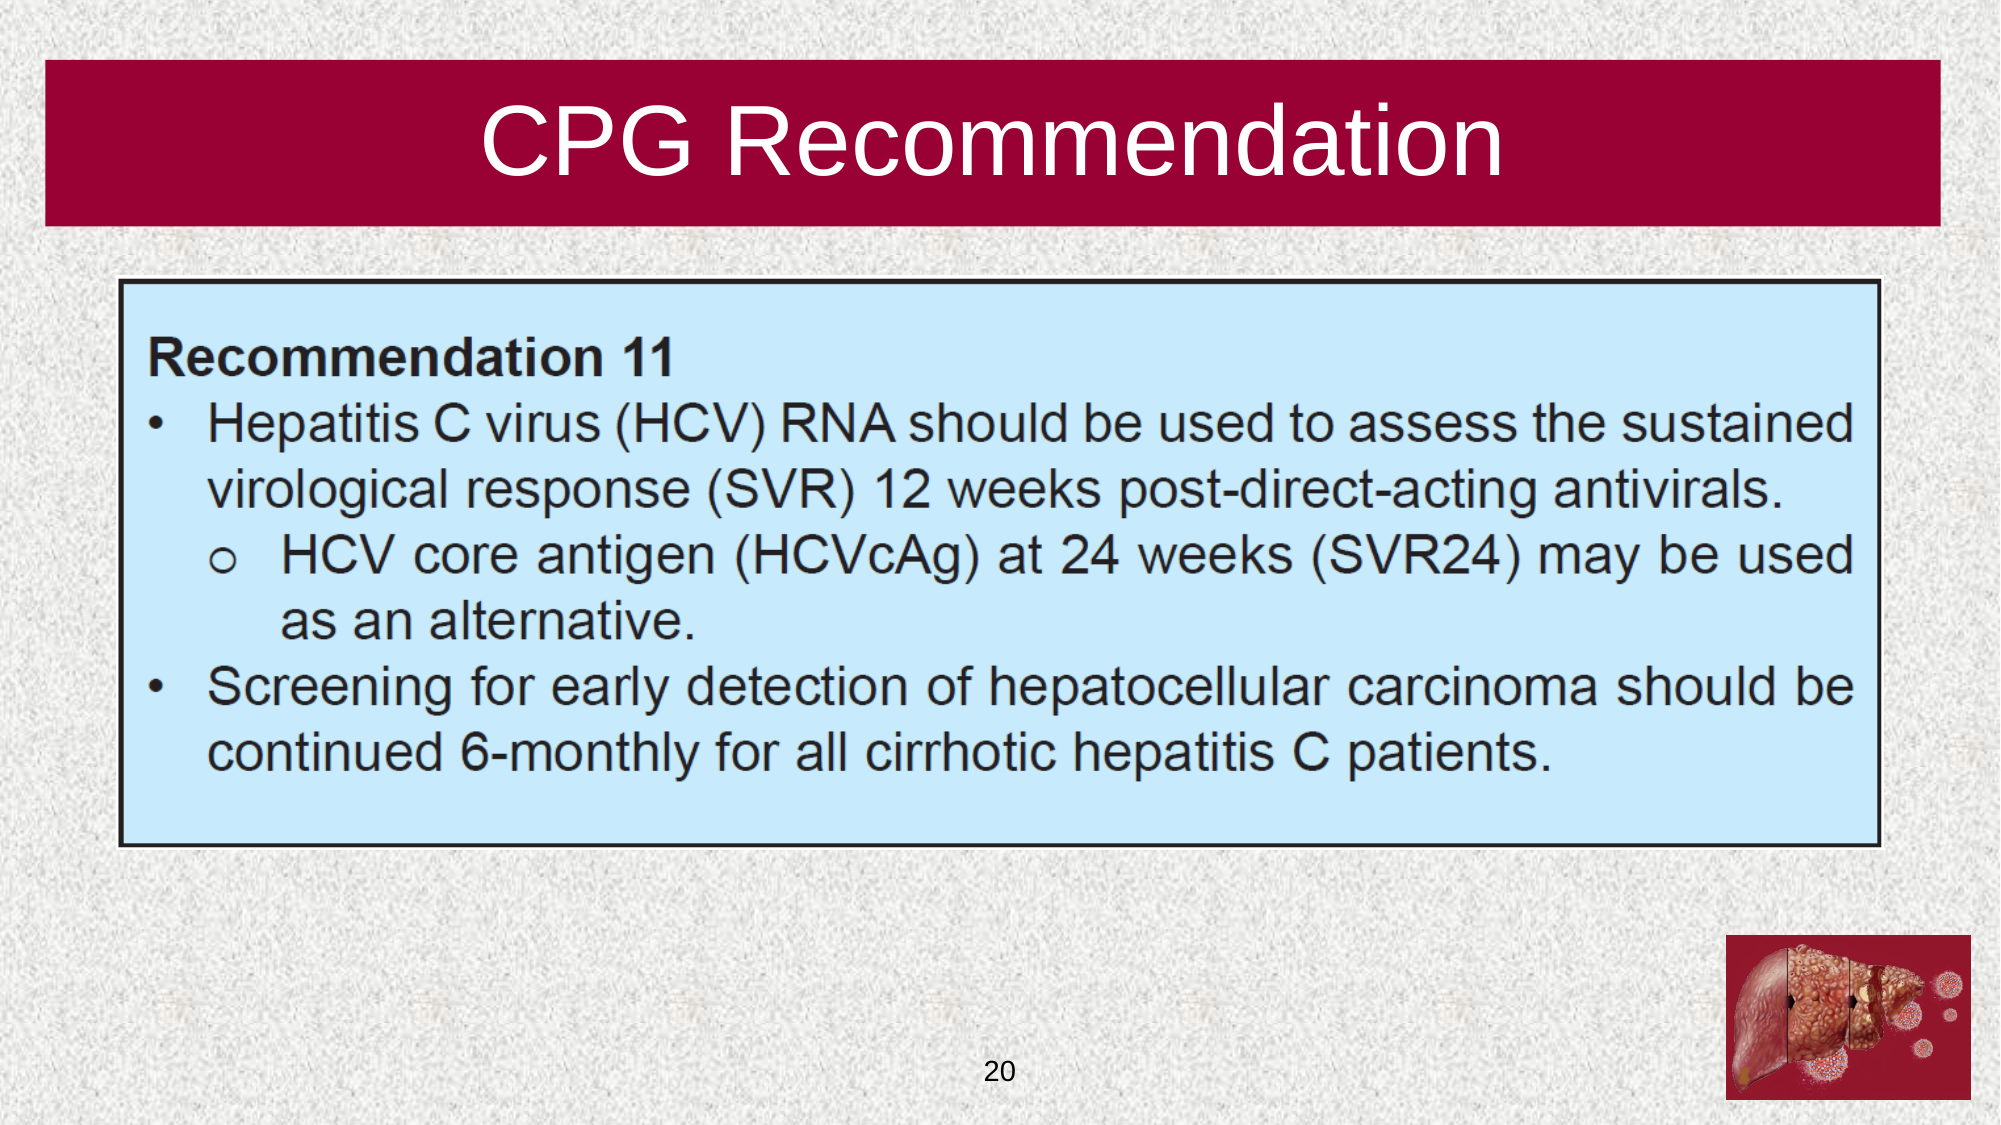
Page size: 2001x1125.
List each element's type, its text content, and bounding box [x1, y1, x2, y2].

slide_number 20 [774, 1039, 1225, 1100]
title CPG Recommendation [45, 59, 1941, 227]
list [116, 275, 1884, 850]
picture [0, 0, 2001, 1125]
